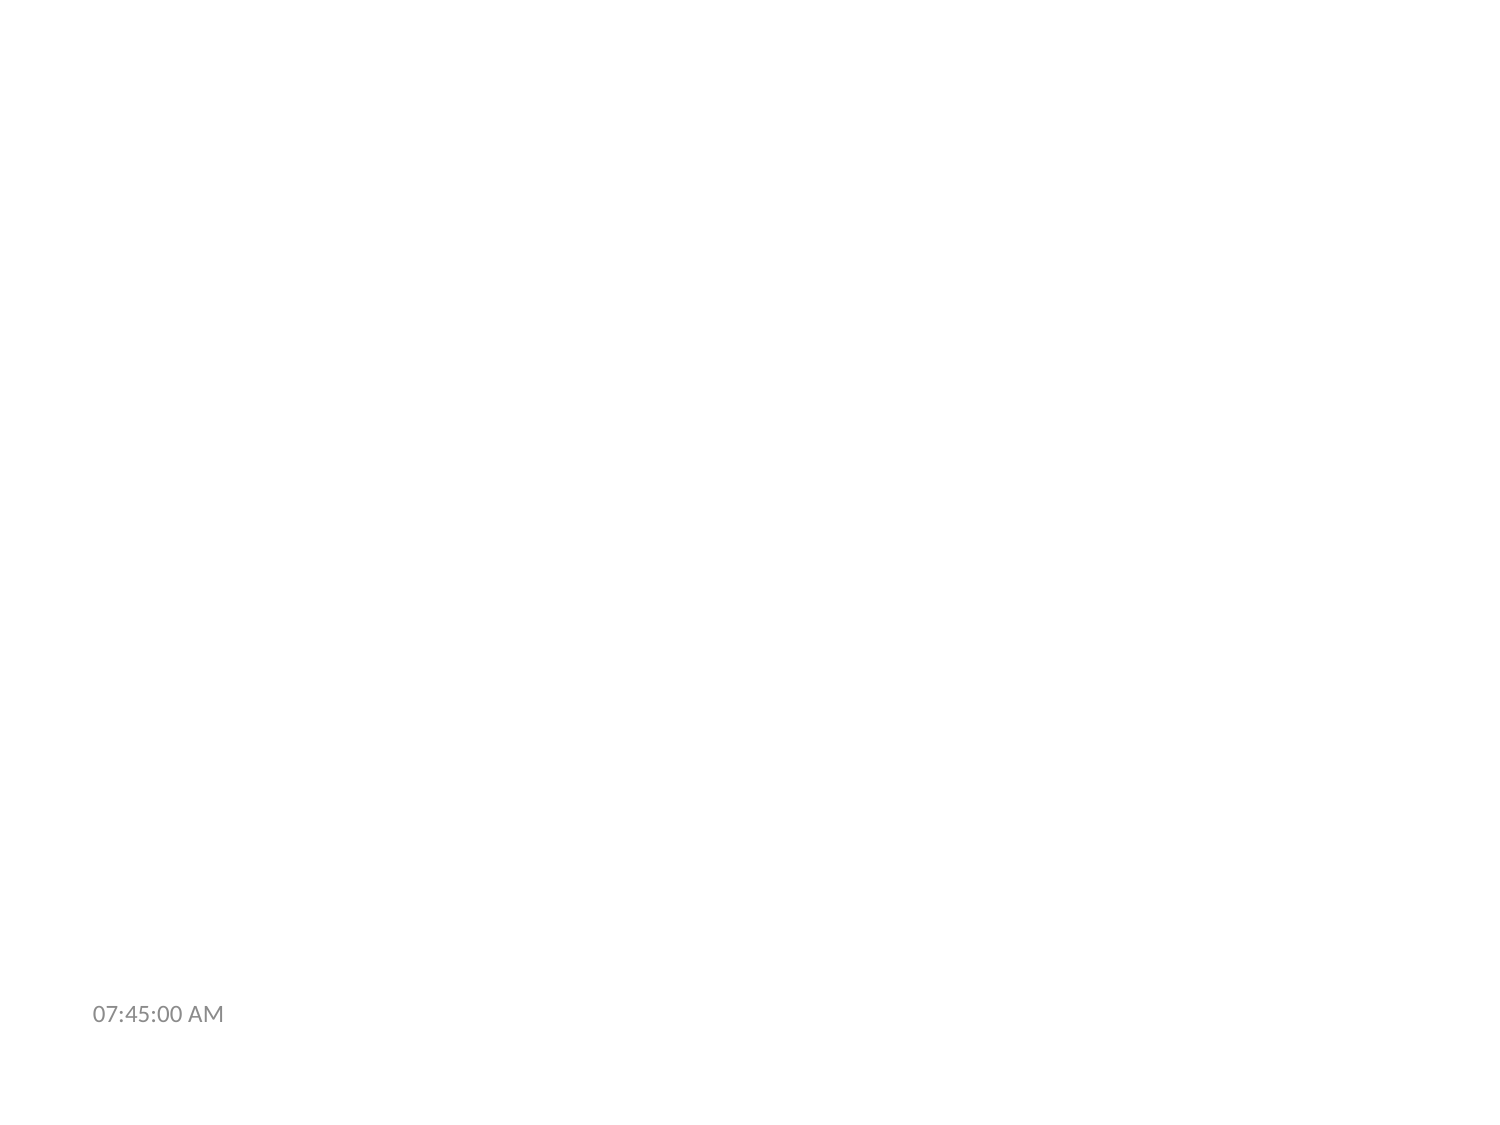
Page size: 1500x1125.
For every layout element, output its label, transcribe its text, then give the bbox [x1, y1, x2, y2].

text_box 3:35:09 PM [77, 982, 428, 1043]
